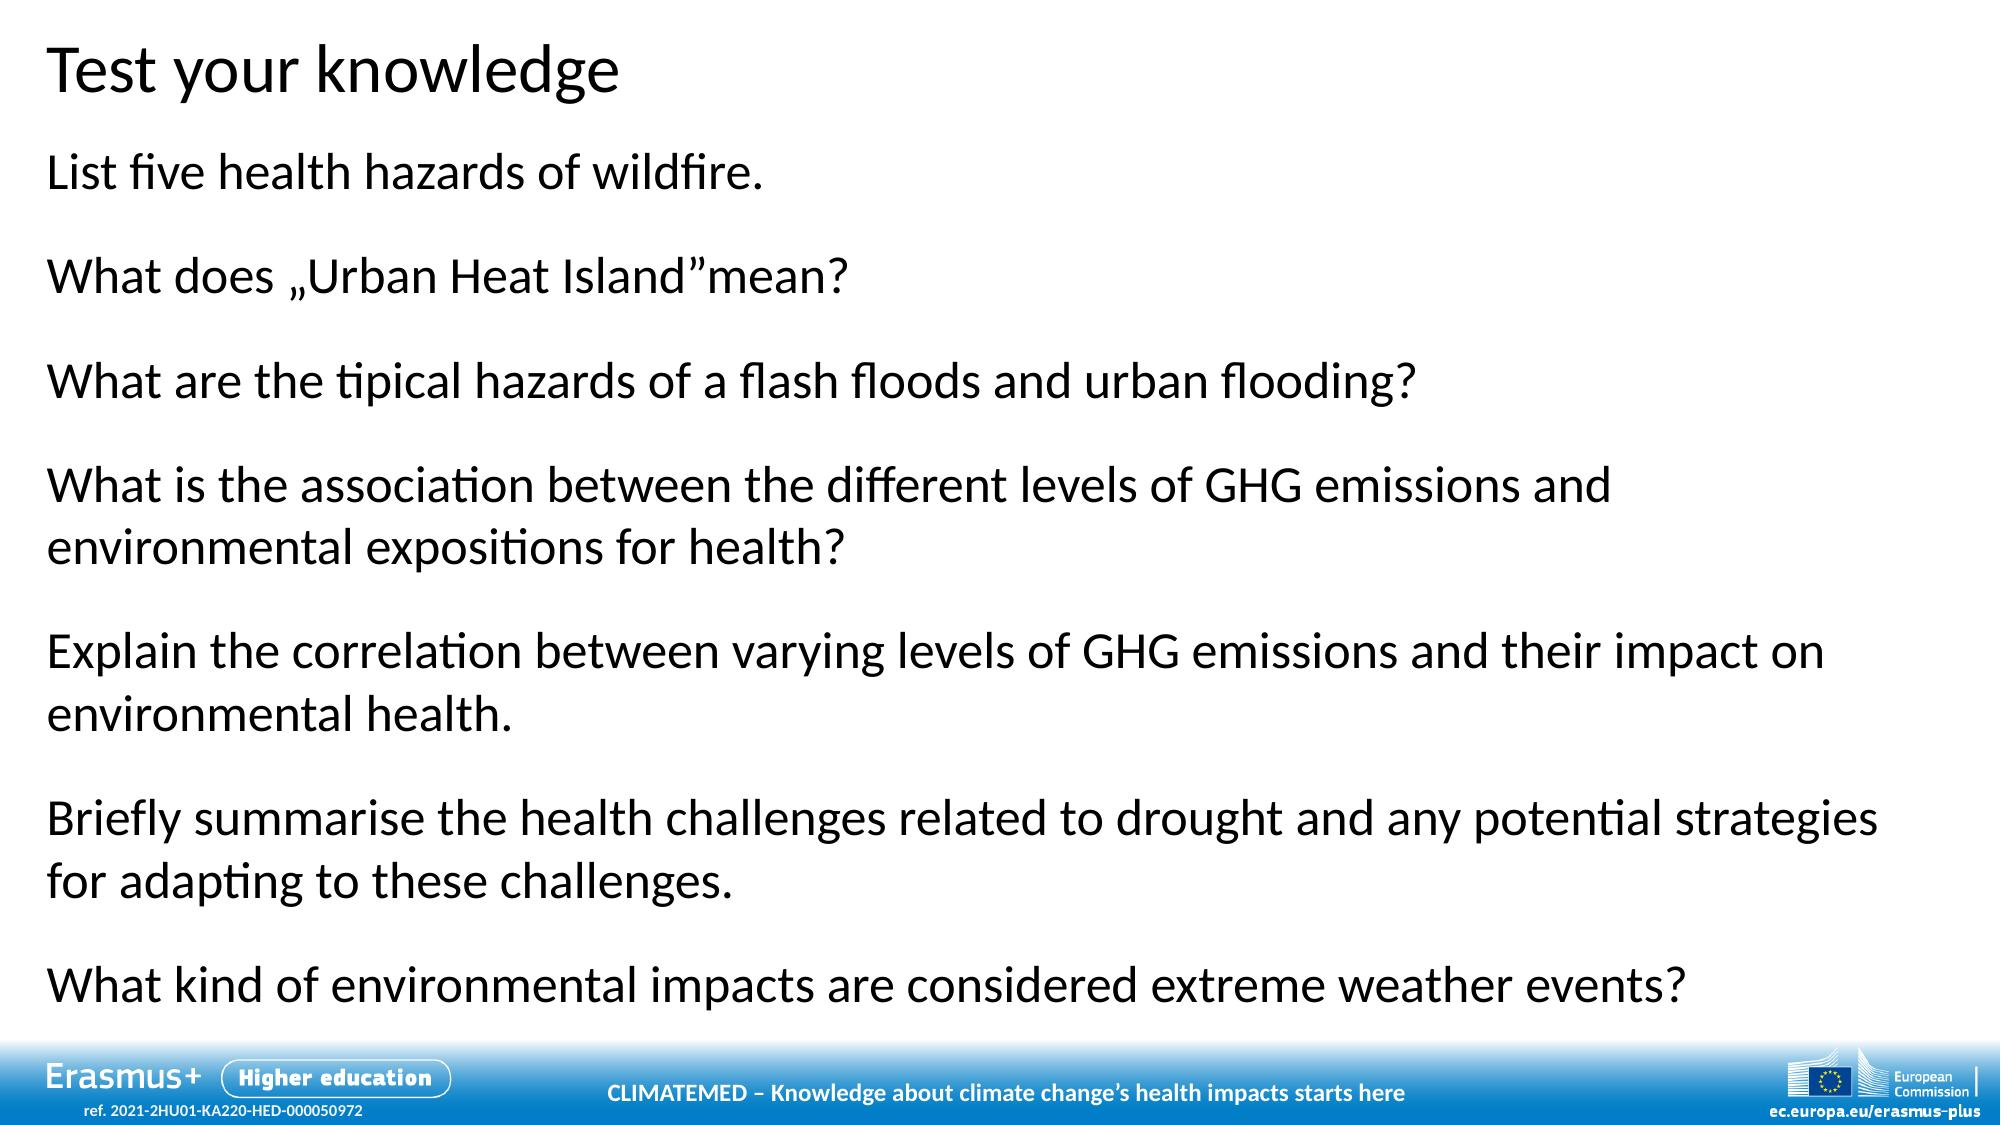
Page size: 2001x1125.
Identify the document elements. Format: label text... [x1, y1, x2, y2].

picture [0, 899, 2000, 1125]
list List five health hazards of wildfire. What does „Urban Heat Island”mean? What are the tipical hazards of a flash floods and urban flooding? What is the association between the different levels of GHG emissions and environmental expositions for health? Explain the correlation between varying levels of GHG emissions and their impact on environmental health. Briefly summarise the health challenges related to drought and any potential strategies for adapting to these challenges. What kind of environmental impacts are considered extreme weather events? [31, 130, 1944, 1012]
title Test your knowledge [31, 25, 1984, 116]
